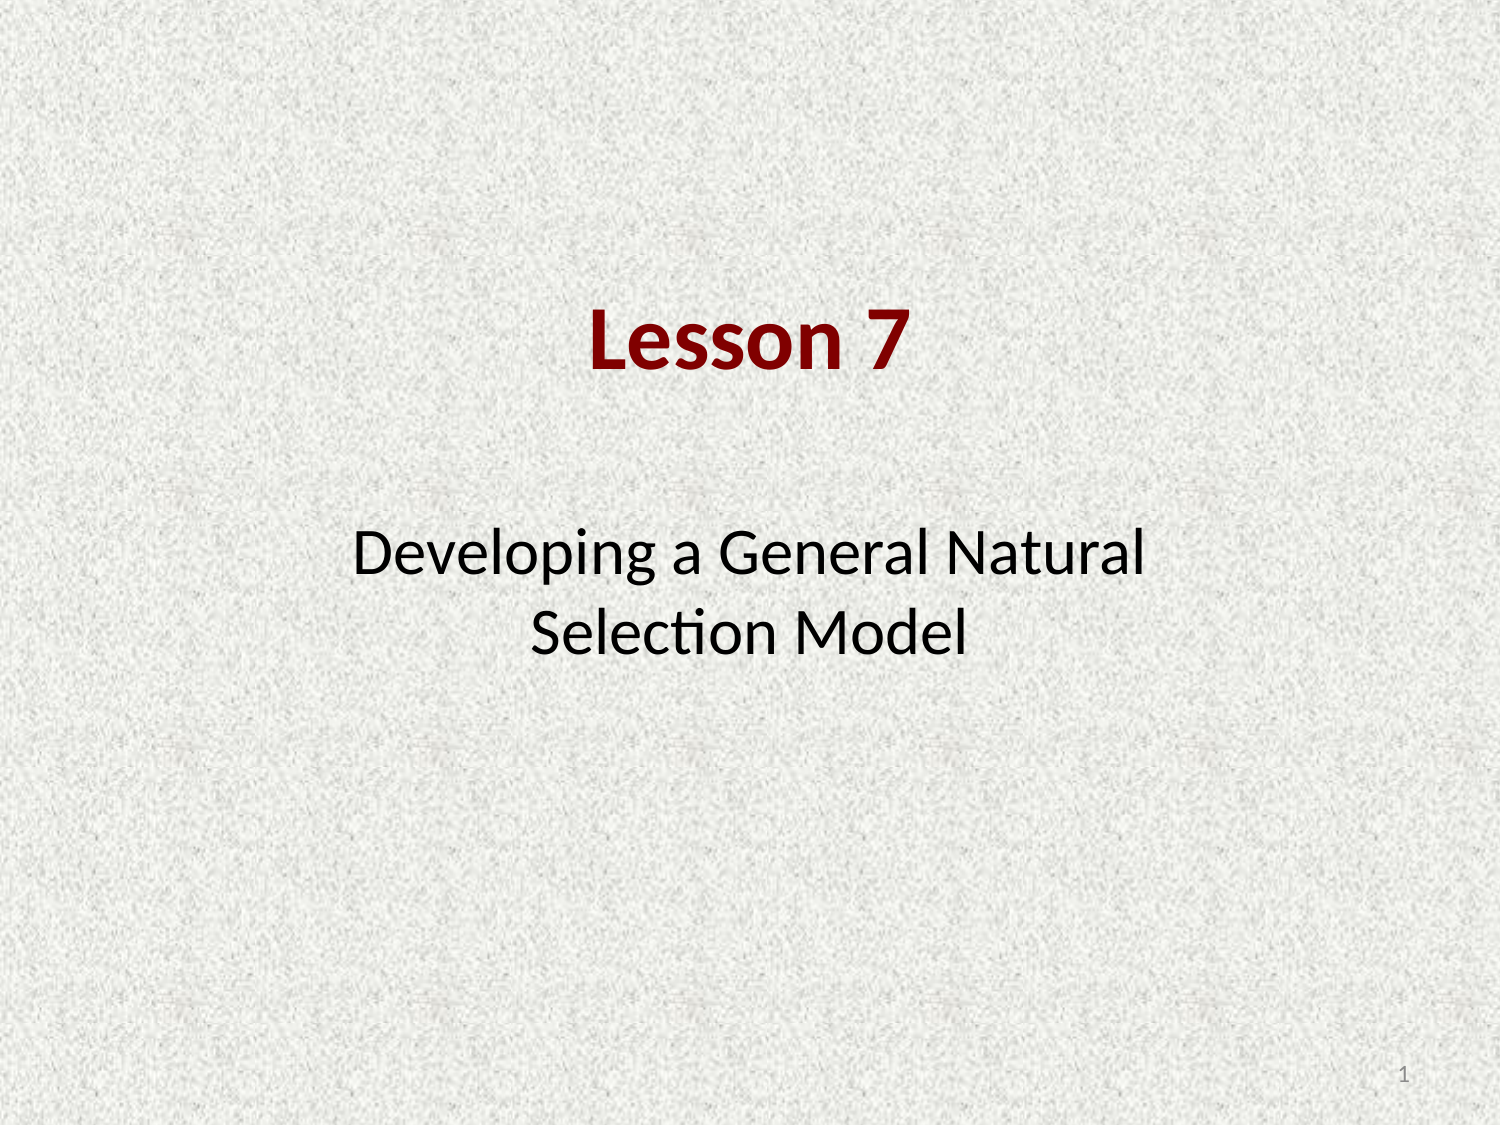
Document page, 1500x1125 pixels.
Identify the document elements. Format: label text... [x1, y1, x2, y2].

picture [0, 0, 1500, 1125]
slide_number 1 [1074, 1042, 1425, 1103]
subtitle Developing a General Natural Selection Model [225, 500, 1275, 788]
title Lesson 7 [112, 212, 1388, 454]
